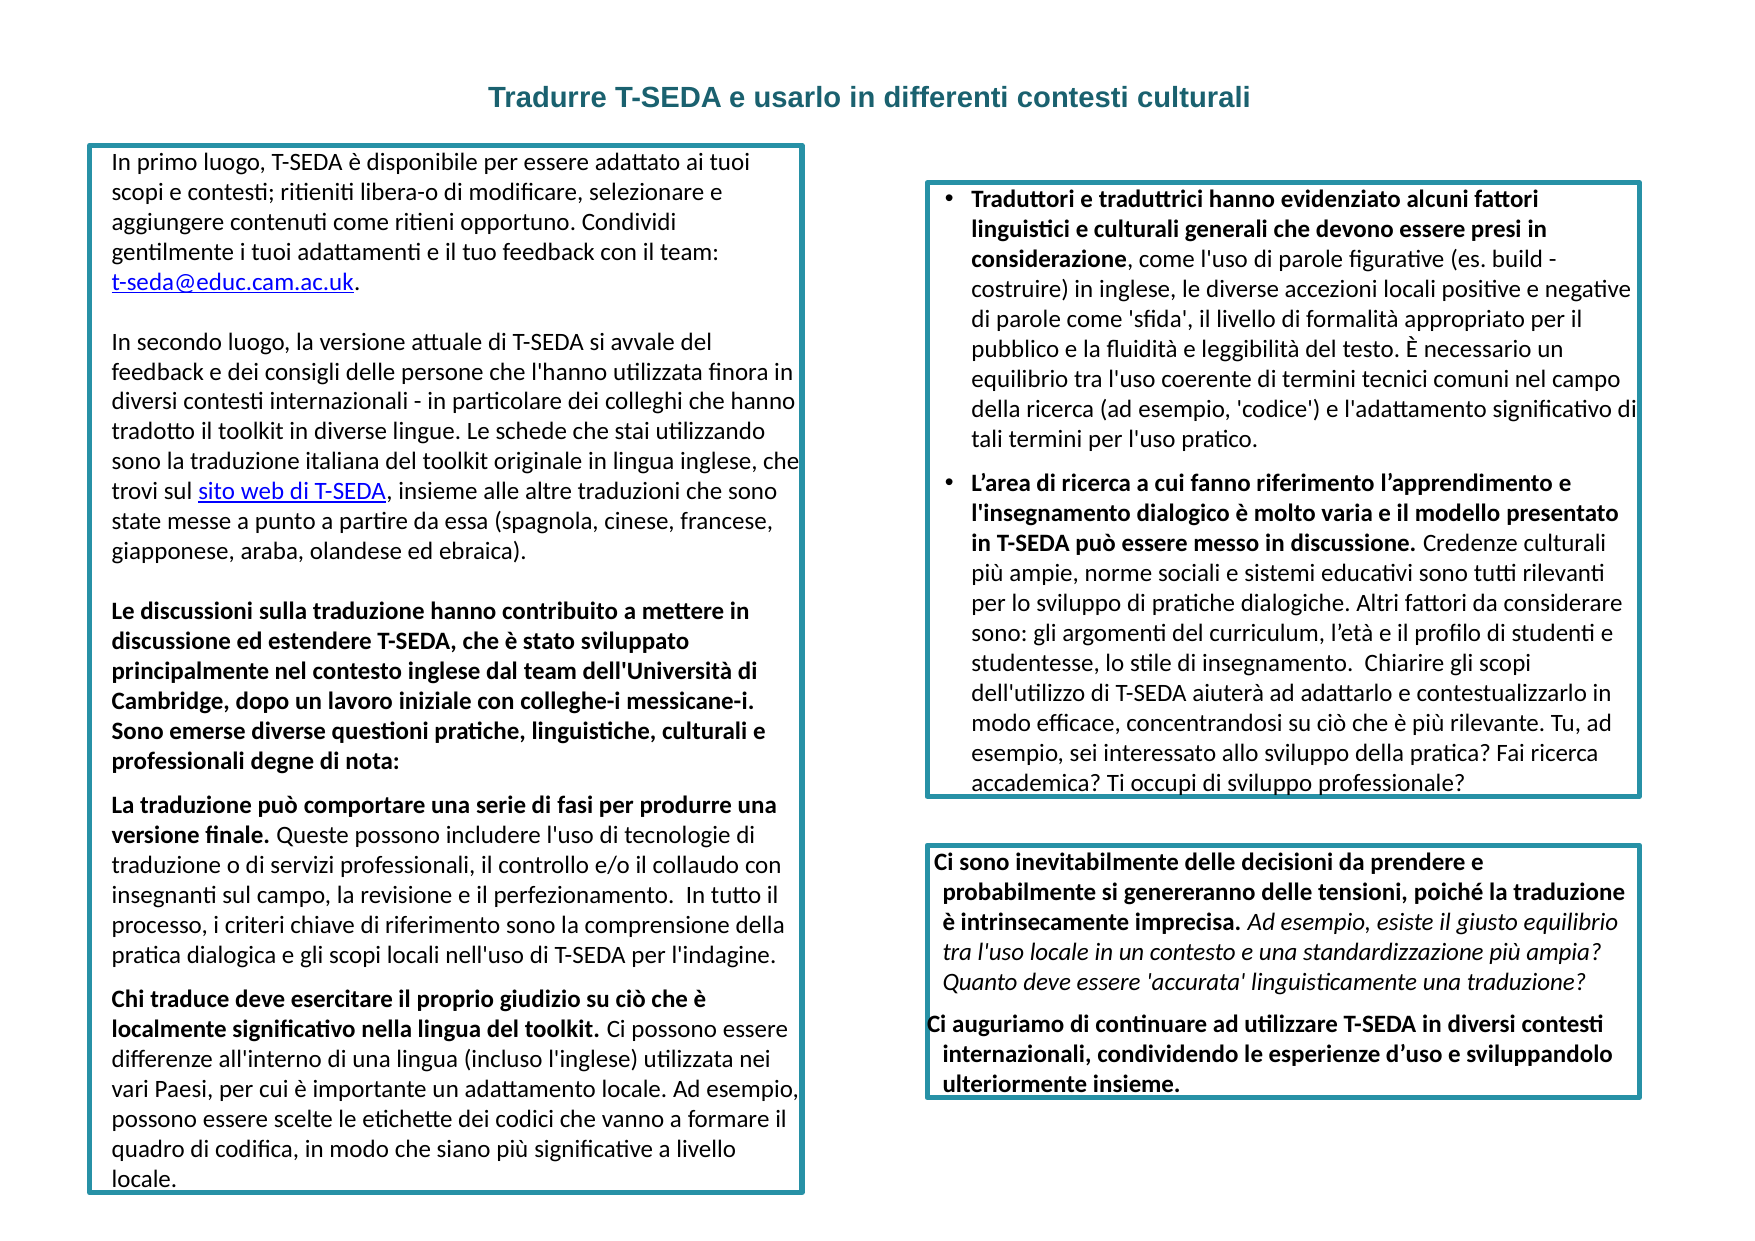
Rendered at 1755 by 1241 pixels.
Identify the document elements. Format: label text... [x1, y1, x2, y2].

title Tradurre T-SEDA e usarlo in differenti contesti culturali [189, 78, 1551, 286]
text_box Traduttori e traduttrici hanno evidenziato alcuni fattori linguistici e culturali generali che devono essere presi in considerazione, come l'uso di parole figurative (es. build - costruire) in inglese, le diverse accezioni locali positive e negative di parole come 'sfida', il livello di formalità appropriato per il pubblico e la fluidità e leggibilità del testo. È necessario un equilibrio tra l'uso coerente di termini tecnici comuni nel campo della ricerca (ad esempio, 'codice') e l'adattamento significativo di tali termini per l'uso pratico. L’area di ricerca a cui fanno riferimento l’apprendimento e l'insegnamento dialogico è molto varia e il modello presentato in T-SEDA può essere messo in discussione. Credenze culturali più ampie, norme sociali e sistemi educativi sono tutti rilevanti per lo sviluppo di pratiche dialogiche. Altri fattori da considerare sono: gli argomenti del curriculum, l’età e il profilo di studenti e studentesse, lo stile di insegnamento. Chiarire gli scopi dell'utilizzo di T-SEDA aiuterà ad adattarlo e contestualizzarlo in modo efficace, concentrandosi su ciò che è più rilevante. Tu, ad esempio, sei interessato allo sviluppo della pratica? Fai ricerca accademica? Ti occupi di sviluppo professionale? [927, 182, 1640, 797]
list In primo luogo, T-SEDA è disponibile per essere adattato ai tuoi scopi e contesti; ritieniti libera-o di modificare, selezionare e aggiungere contenuti come ritieni opportuno. Condividi gentilmente i tuoi adattamenti e il tuo feedback con il team: t-seda@educ.cam.ac.uk. In secondo luogo, la versione attuale di T-SEDA si avvale del feedback e dei consigli delle persone che l'hanno utilizzata finora in diversi contesti internazionali - in particolare dei colleghi che hanno tradotto il toolkit in diverse lingue. Le schede che stai utilizzando sono la traduzione italiana del toolkit originale in lingua inglese, che trovi sul sito web di T-SEDA, insieme alle altre traduzioni che sono state messe a punto a partire da essa (spagnola, cinese, francese, giapponese, araba, olandese ed ebraica). Le discussioni sulla traduzione hanno contribuito a mettere in discussione ed estendere T-SEDA, che è stato sviluppato principalmente nel contesto inglese dal team dell'Università di Cambridge, dopo un lavoro iniziale con colleghe-i messicane-i. Sono emerse diverse questioni pratiche, linguistiche, culturali e professionali degne di nota: La traduzione può comportare una serie di fasi per produrre una versione finale. Queste possono includere l'uso di tecnologie di traduzione o di servizi professionali, il controllo e/o il collaudo con insegnanti sul campo, la revisione e il perfezionamento. In tutto il processo, i criteri chiave di riferimento sono la comprensione della pratica dialogica e gli scopi locali nell'uso di T-SEDA per l'indagine. Chi traduce deve esercitare il proprio giudizio su ciò che è localmente significativo nella lingua del toolkit. Ci possono essere differenze all'interno di una lingua (incluso l'inglese) utilizzata nei vari Paesi, per cui è importante un adattamento locale. Ad esempio, possono essere scelte le etichette dei codici che vanno a formare il quadro di codifica, in modo che siano più significative a livello locale. [89, 145, 803, 1193]
text_box Ci sono inevitabilmente delle decisioni da prendere e probabilmente si genereranno delle tensioni, poiché la traduzione è intrinsecamente imprecisa. Ad esempio, esiste il giusto equilibrio tra l'uso locale in un contesto e una standardizzazione più ampia? Quanto deve essere 'accurata' linguisticamente una traduzione? Ci auguriamo di continuare ad utilizzare T-SEDA in diversi contesti internazionali, condividendo le esperienze d’uso e sviluppandolo ulteriormente insieme. [927, 845, 1640, 1098]
